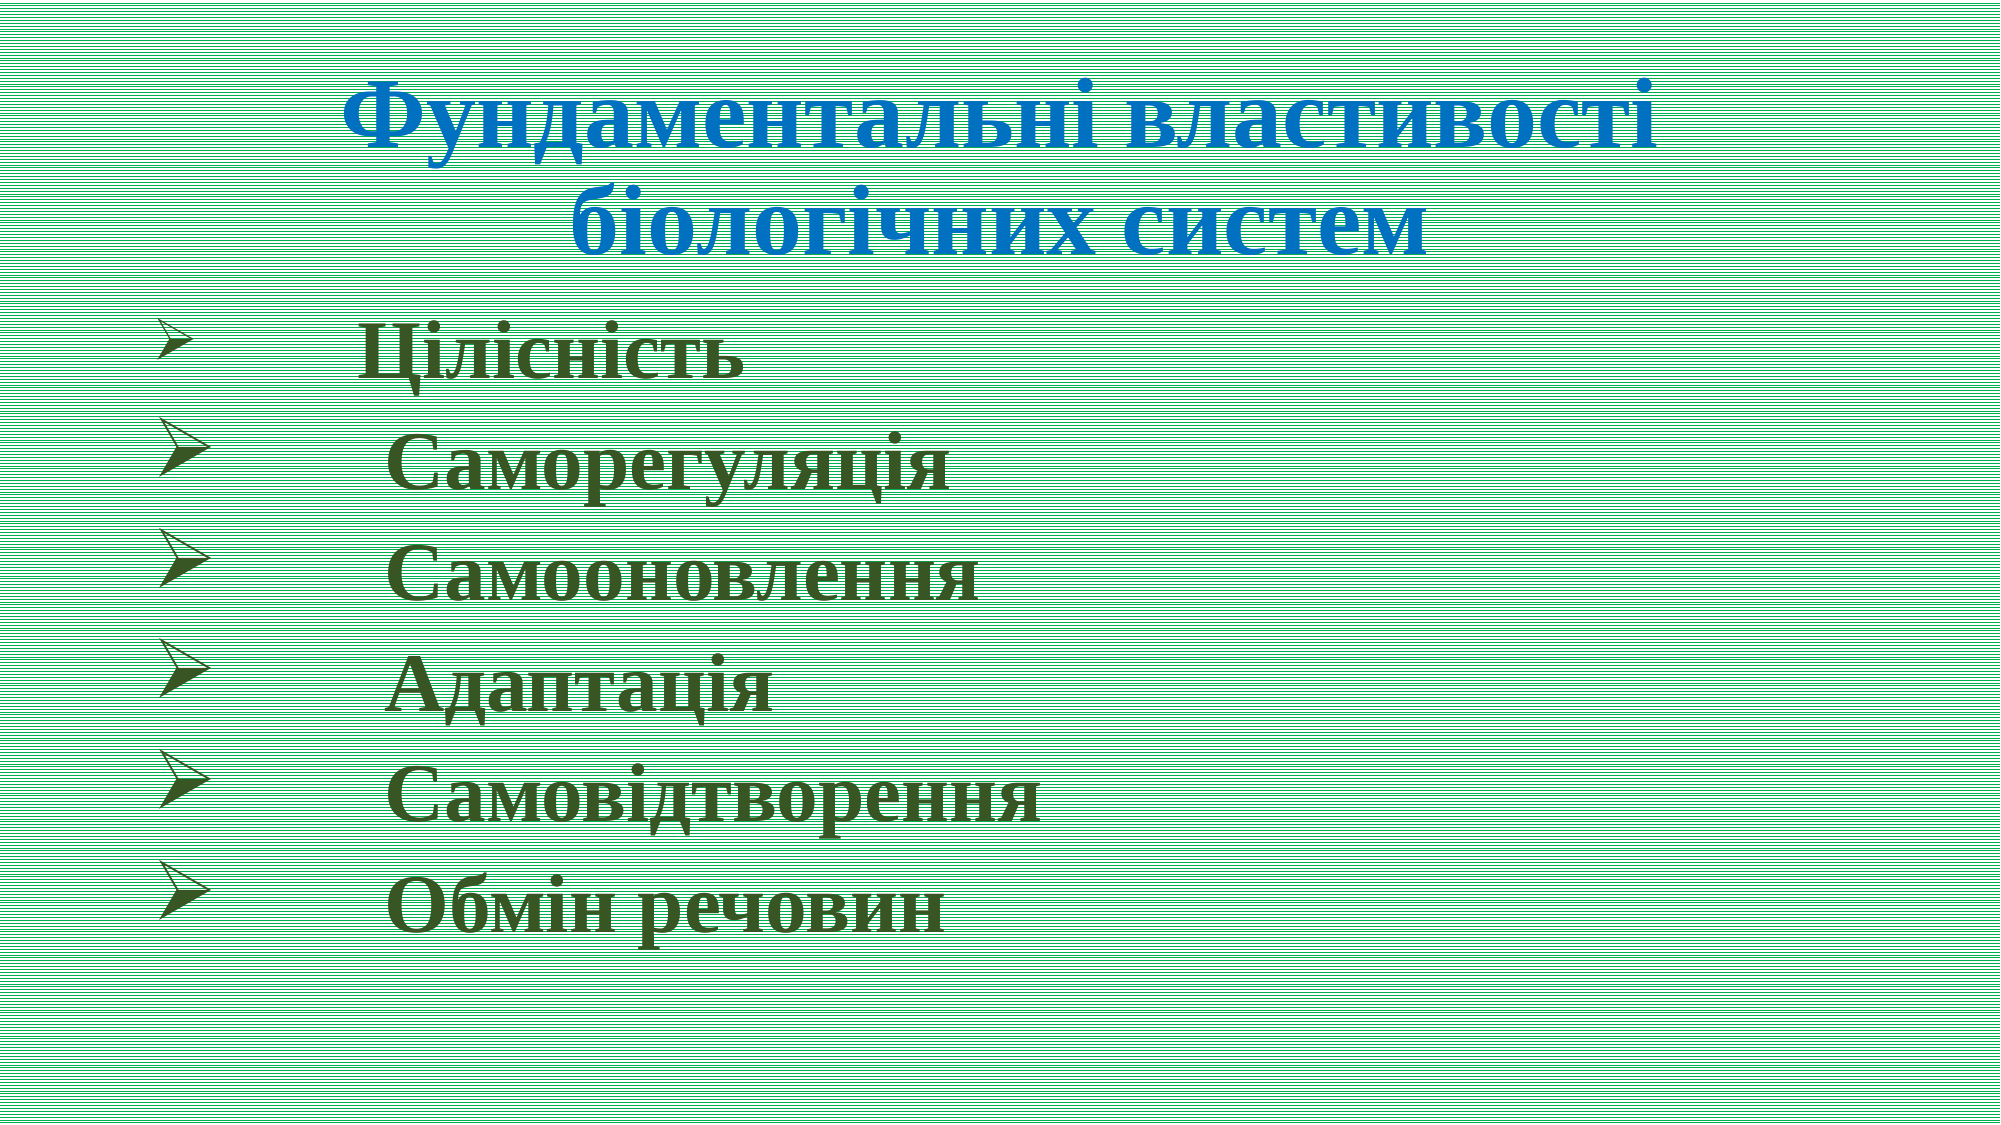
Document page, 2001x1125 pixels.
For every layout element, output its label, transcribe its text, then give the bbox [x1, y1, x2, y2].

title Фундаментальні властивості біологічних систем [137, 59, 1863, 278]
list Цілісність Саморегуляція Самооновлення Адаптація Самовідтворення Обмін речовин [137, 299, 1920, 1066]
